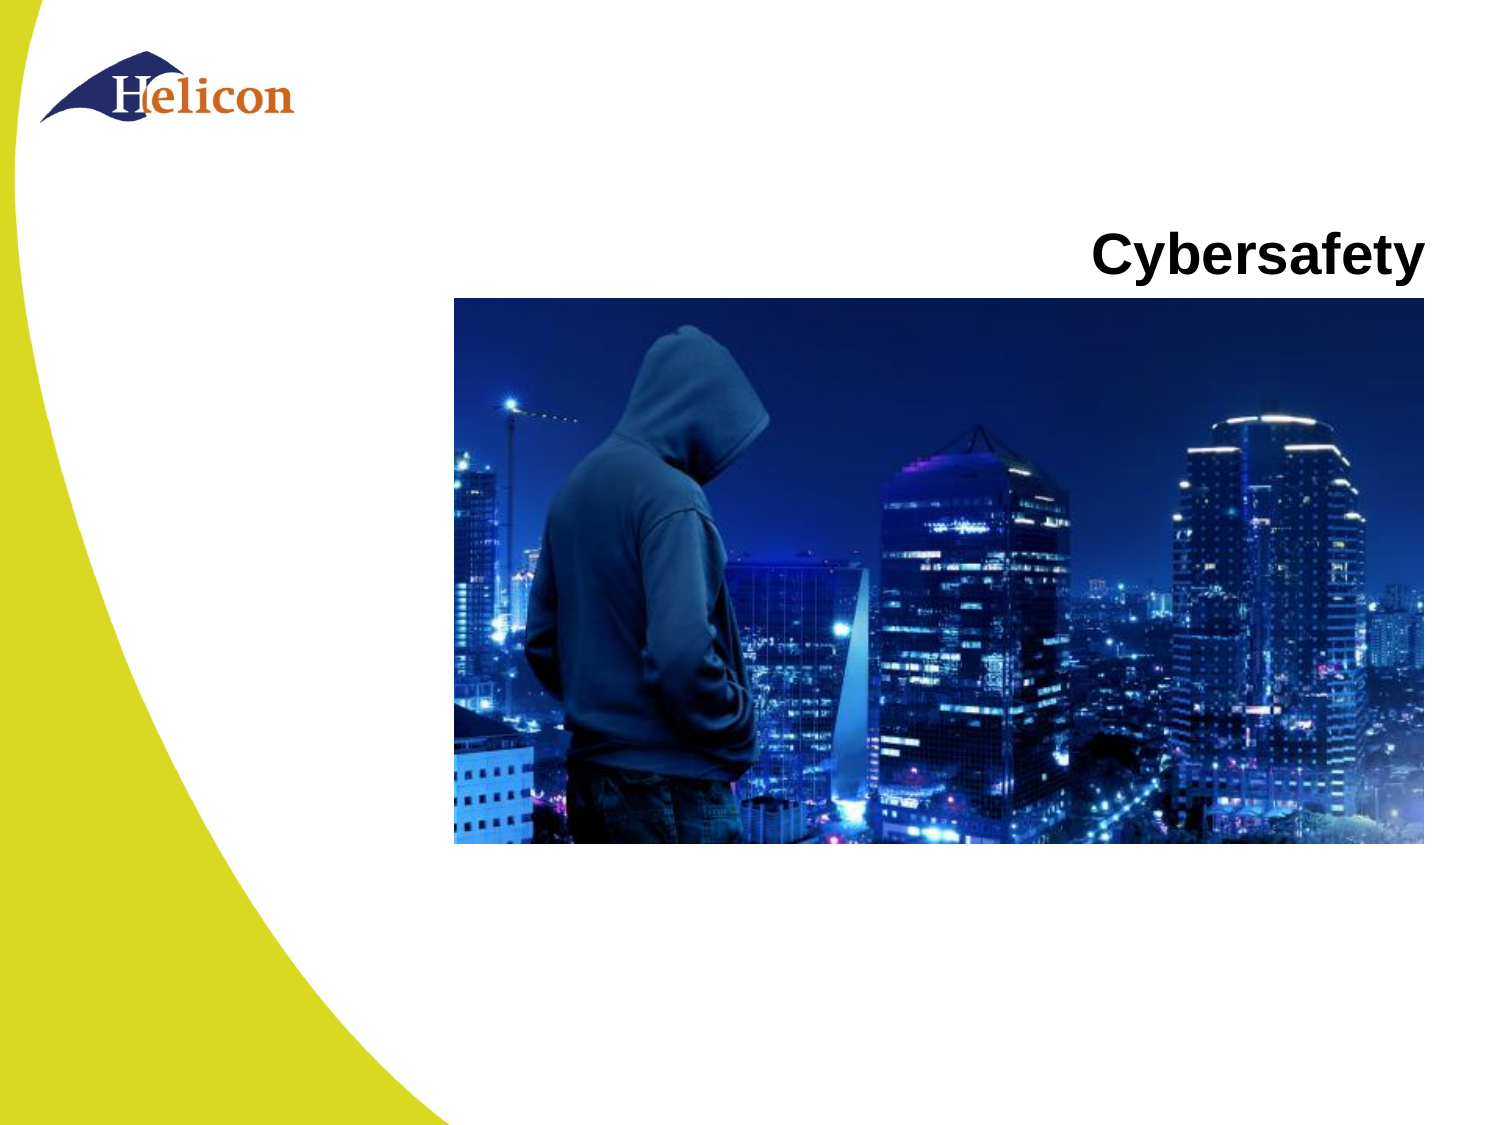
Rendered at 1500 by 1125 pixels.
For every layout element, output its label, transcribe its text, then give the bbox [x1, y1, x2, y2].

title Cybersafety [118, 203, 1441, 299]
picture [0, 0, 1500, 1125]
